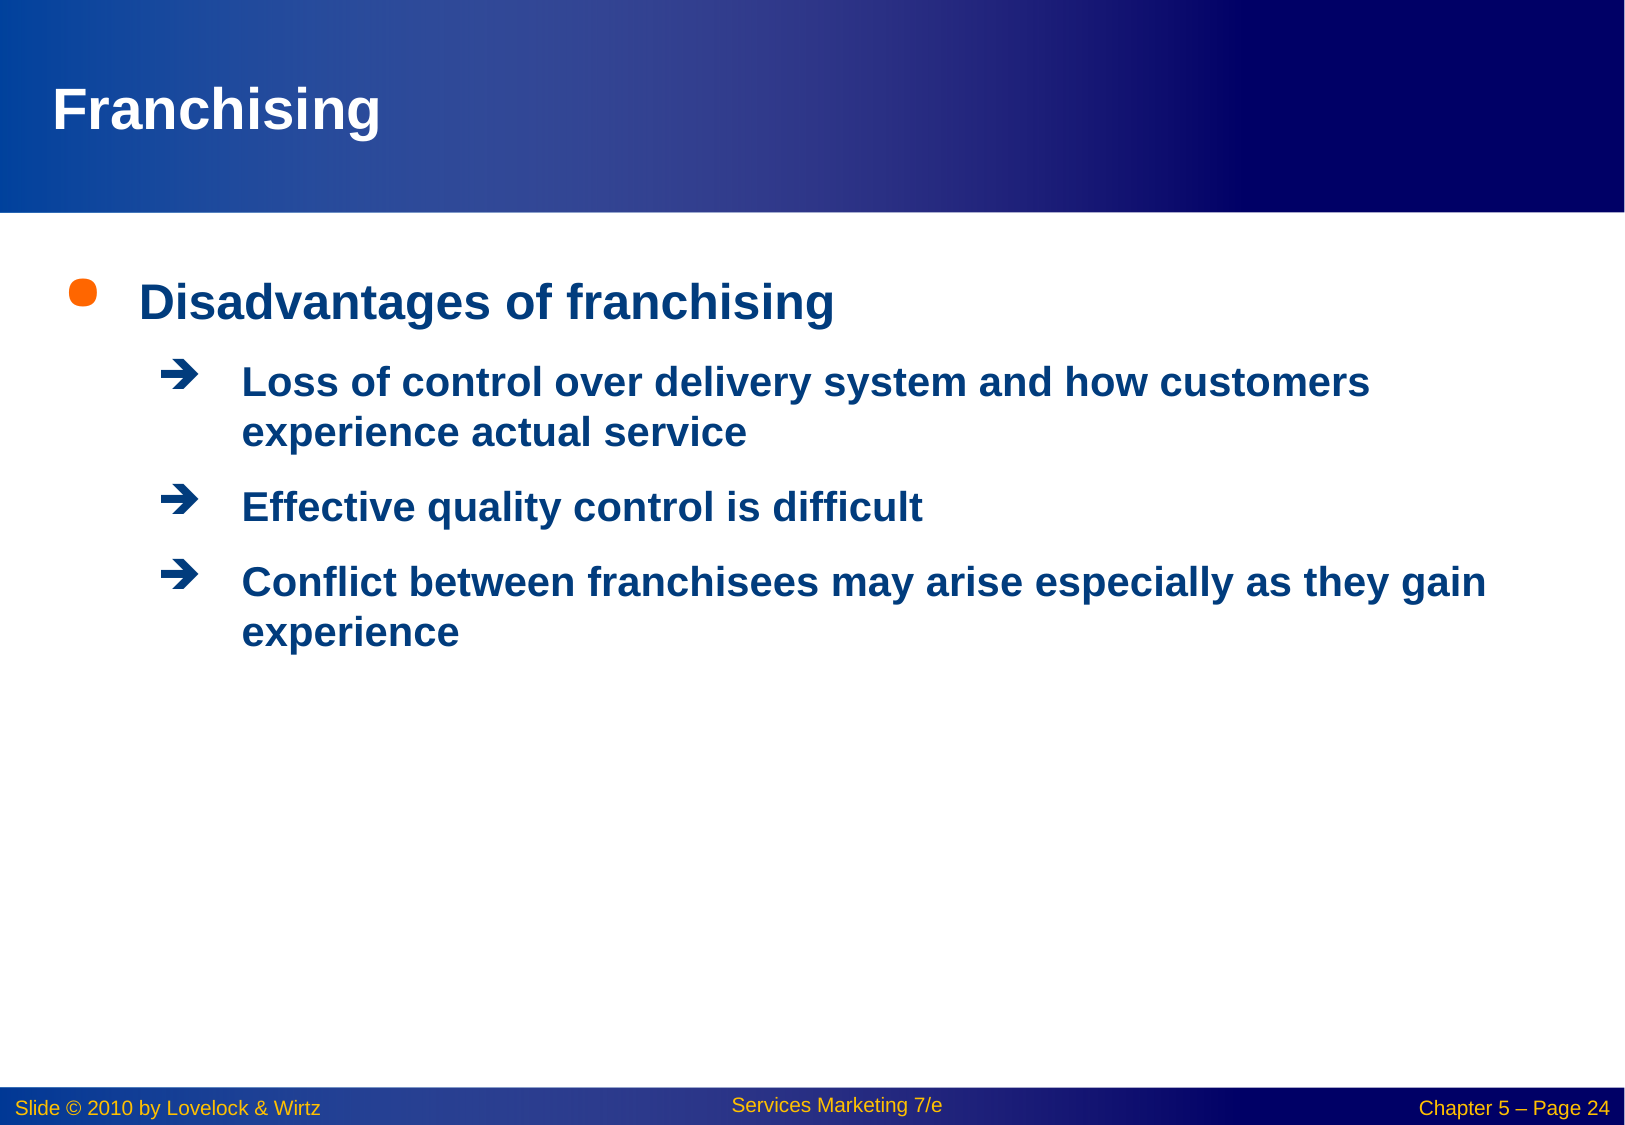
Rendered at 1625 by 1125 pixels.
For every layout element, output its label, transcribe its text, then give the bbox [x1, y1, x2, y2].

title Franchising [36, 37, 1088, 176]
list Disadvantages of franchising Loss of control over delivery system and how customers experience actual service Effective quality control is difficult Conflict between franchisees may arise especially as they gain experience [49, 261, 1588, 1051]
